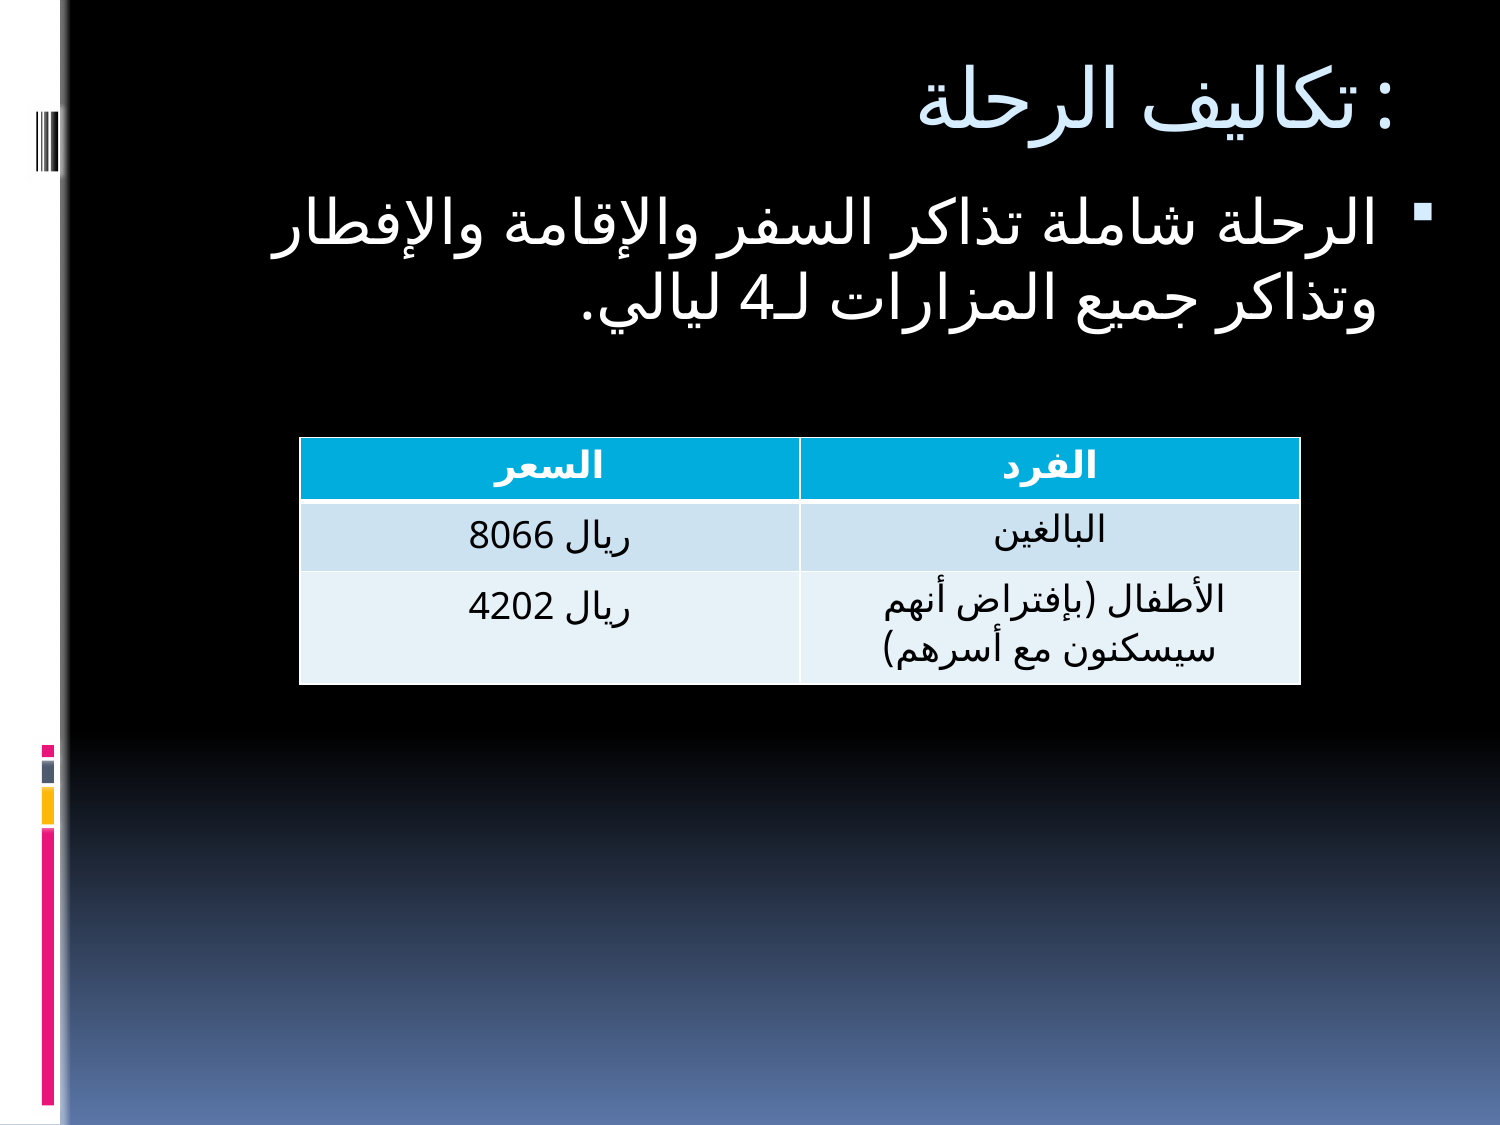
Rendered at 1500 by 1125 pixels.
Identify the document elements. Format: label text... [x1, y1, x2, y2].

list الرحلة شاملة تذاكر السفر والإقامة والإفطار وتذاكر جميع المزارات لـ4 ليالي. [187, 174, 1463, 925]
title تكاليف الرحلة: [150, 37, 1425, 188]
table_cell 4202 ريال [301, 572, 799, 683]
table_cell 8066 ريال [301, 504, 799, 571]
table_cell الأطفال (بإفتراض أنهم سيسكنون مع أسرهم) [801, 572, 1299, 683]
table_cell البالغين [801, 504, 1299, 571]
table_header الفرد [801, 438, 1299, 499]
table_header السعر [301, 438, 799, 499]
